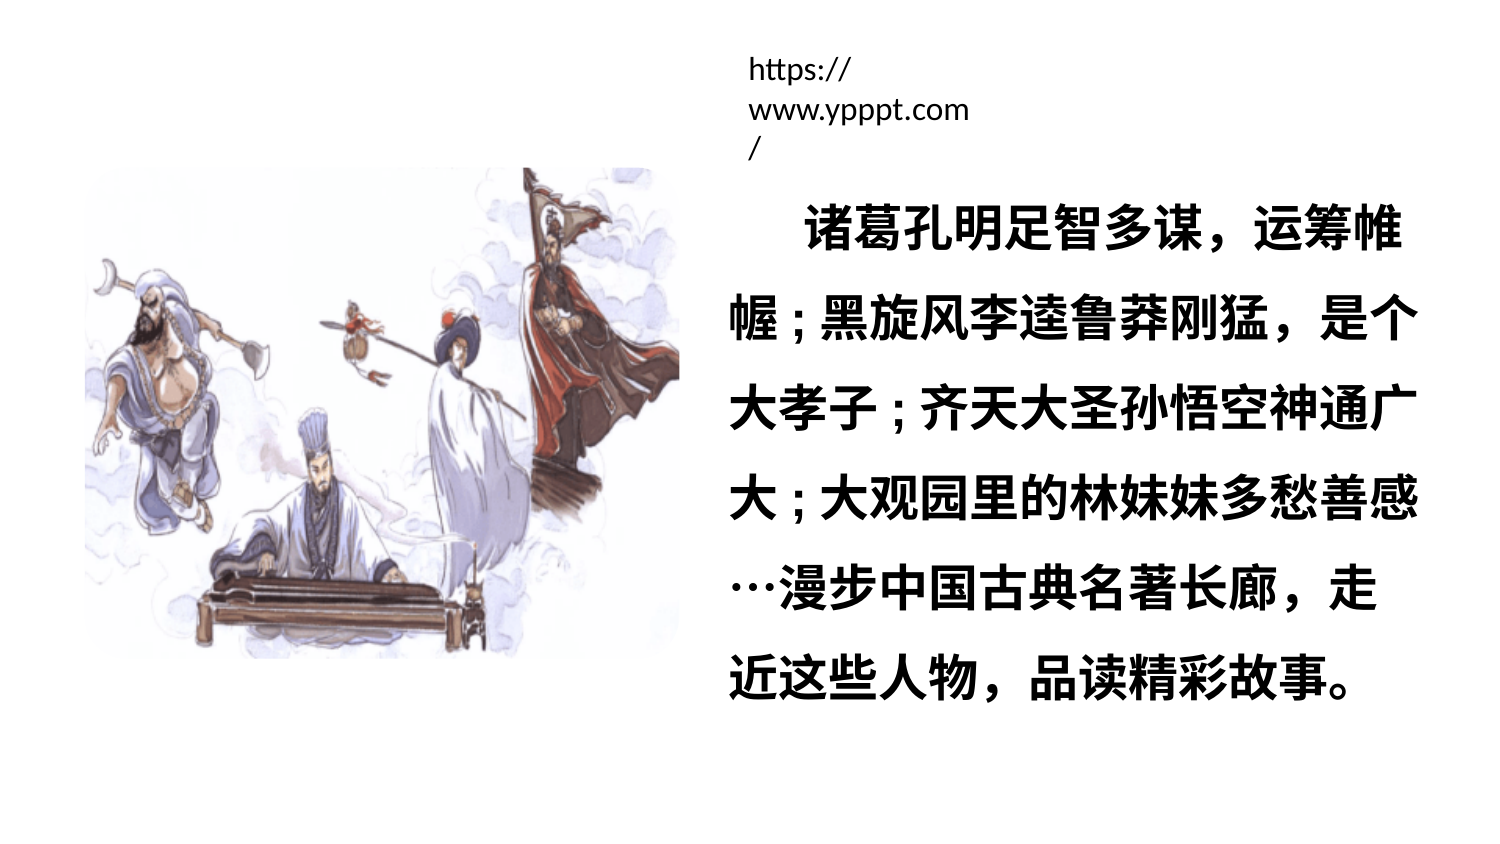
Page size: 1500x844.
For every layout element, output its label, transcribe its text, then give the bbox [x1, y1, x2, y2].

picture [84, 167, 680, 659]
text_box https://www.ypppt.com/ [733, 39, 989, 174]
text_box 诸葛孔明足智多谋，运筹帷幄;黑旋风李逵鲁莽刚猛，是个大孝子;齐天大圣孙悟空神通广大;大观园里的林妹妹多愁善感…漫步中国古典名著长廊，走近这些人物，品读精彩故事。 [713, 159, 1443, 715]
